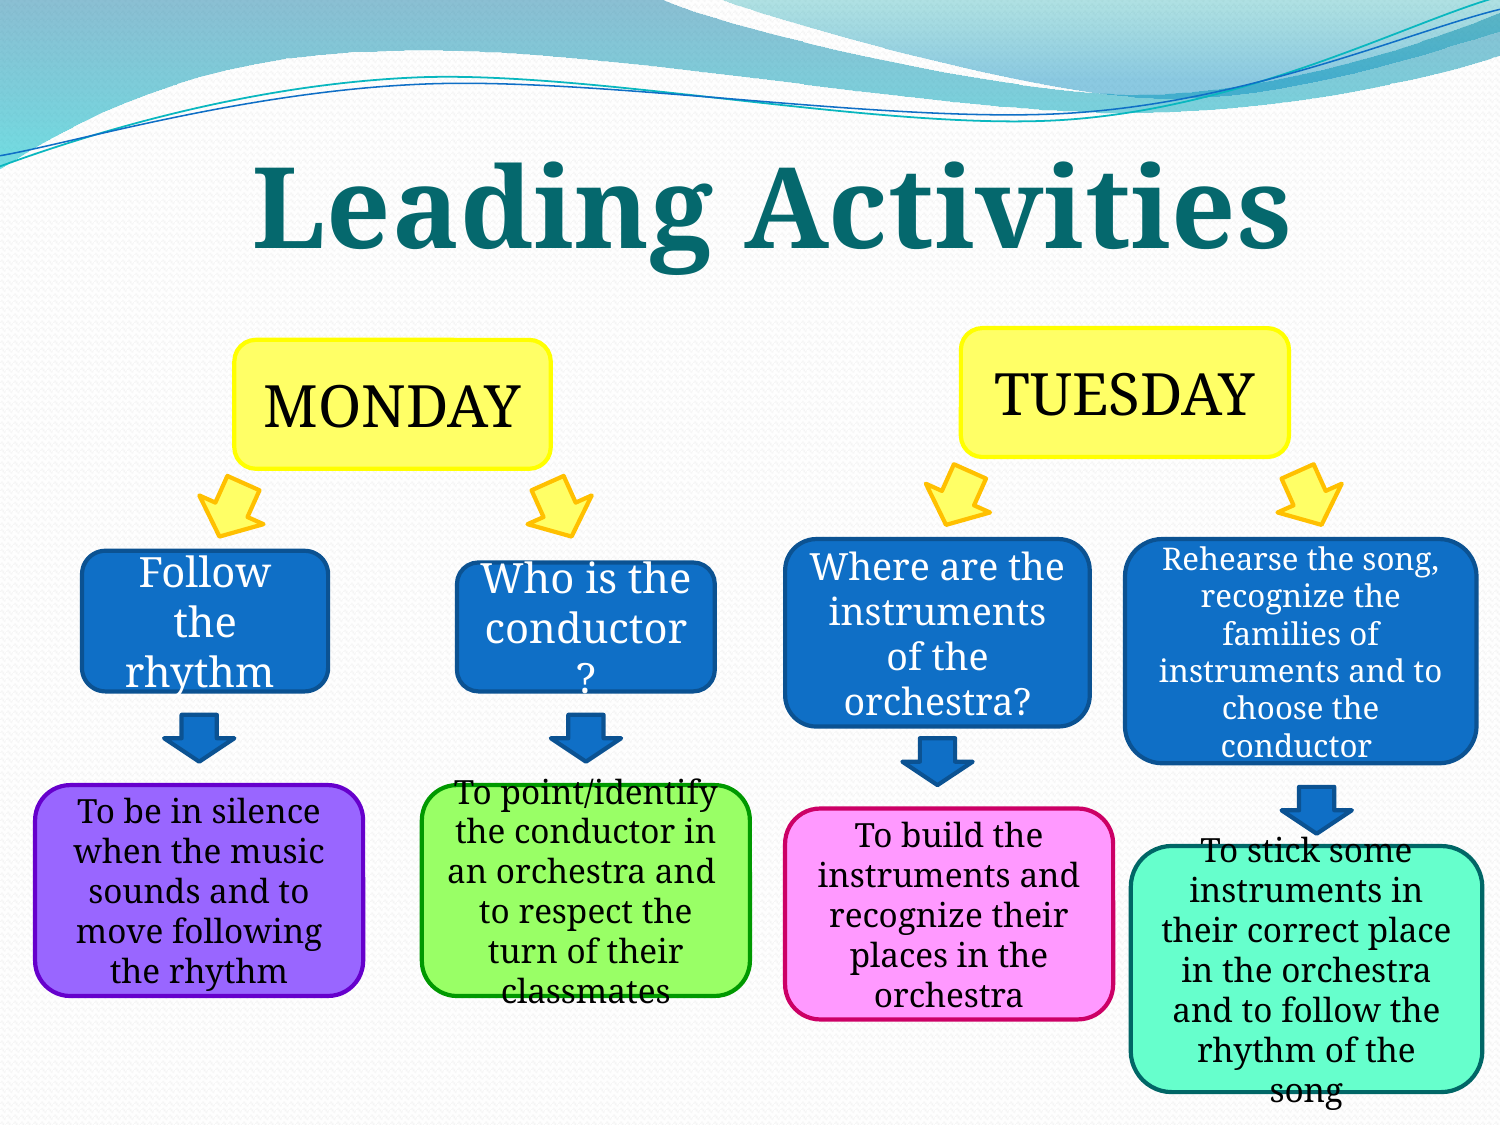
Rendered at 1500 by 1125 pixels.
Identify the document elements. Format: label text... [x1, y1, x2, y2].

text_box [1275, 462, 1344, 527]
text_box To stick some instruments in their correct place in the orchestra and to follow the rhythm of the song [1128, 843, 1485, 1095]
text_box Where are the instruments of the orchestra? [783, 536, 1092, 729]
text_box To build the instruments and recognize their places in the orchestra [782, 806, 1116, 1022]
text_box TUESDAY [958, 325, 1292, 460]
text_box To be in silence when the music sounds and to move following the rhythm [32, 782, 366, 999]
text_box [923, 462, 993, 527]
text_box MONDAY [232, 337, 553, 471]
text_box Rehearse the song, recognize the families of instruments and to choose the conductor [1122, 536, 1479, 766]
text_box Follow the rhythm [79, 548, 331, 694]
text_box Who is the conductor? [454, 560, 717, 694]
text_box [525, 473, 594, 539]
text_box [1279, 784, 1354, 836]
text_box Leading Activities [237, 128, 1310, 279]
text_box To point/identify the conductor in an orchestra and to respect the turn of their classmates [419, 782, 753, 999]
text_box [548, 712, 624, 764]
text_box [162, 712, 237, 764]
text_box [197, 473, 266, 539]
text_box [900, 736, 975, 787]
